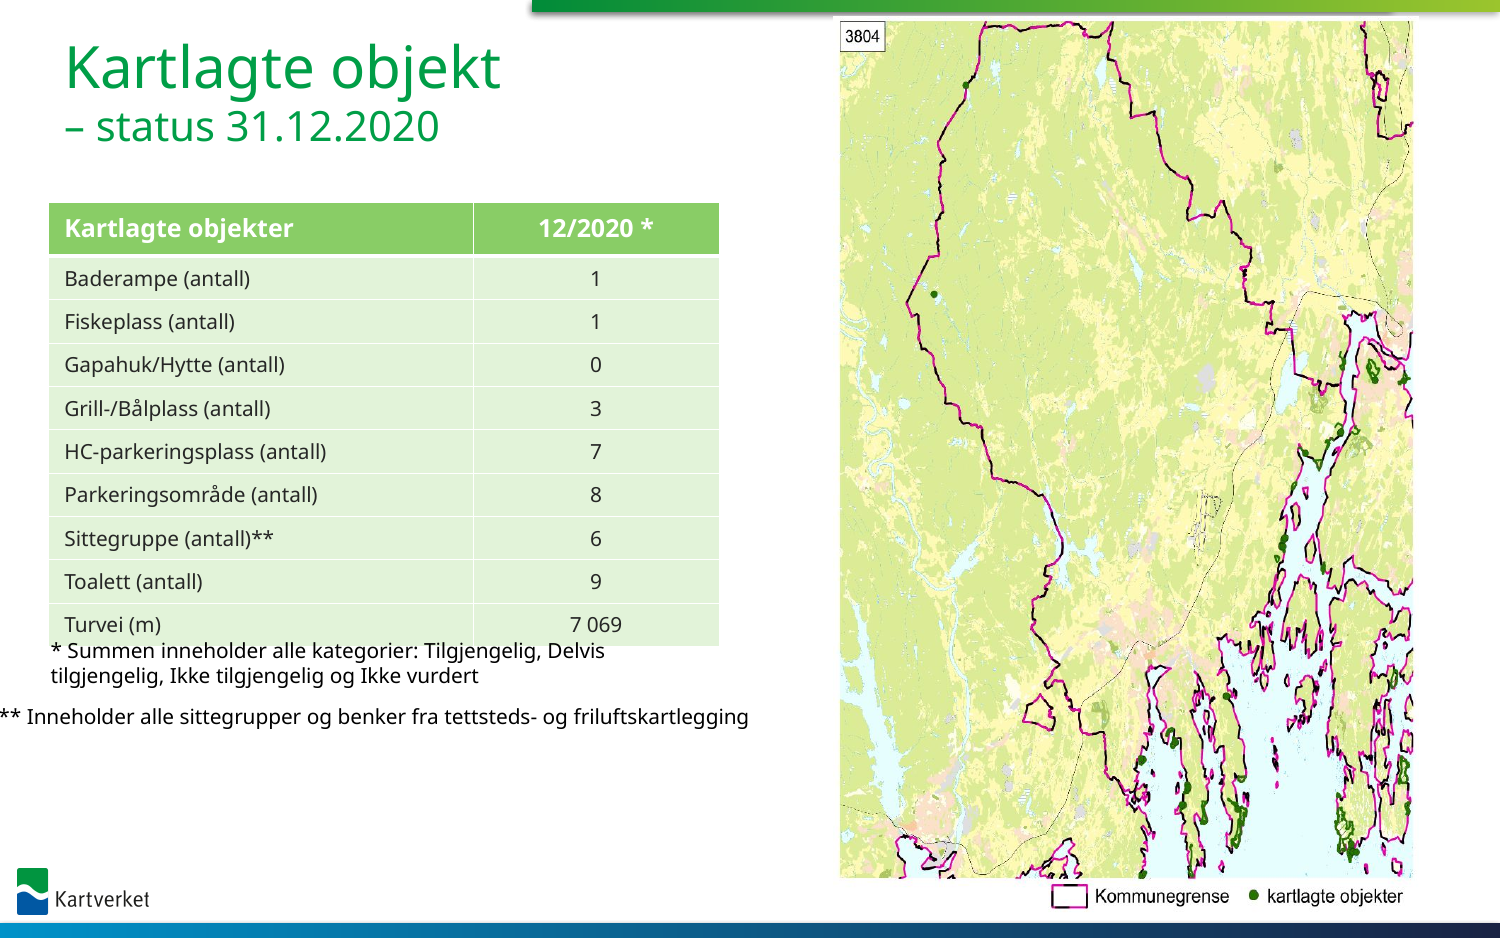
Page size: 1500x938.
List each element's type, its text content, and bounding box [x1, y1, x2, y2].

table_header Kartlagte objekter [49, 203, 473, 254]
table_cell Grill-/Bålplass (antall) [49, 387, 473, 429]
table_cell 8 [474, 474, 719, 516]
table_cell 7 [474, 430, 719, 473]
table_cell 7 069 [474, 604, 719, 630]
text_box ** Inneholder alle sittegrupper og benker fra tettsteds- og friluftskartlegging [0, 696, 765, 736]
table_cell Toalett (antall) [49, 560, 473, 603]
table_cell Turvei (m) [49, 604, 473, 630]
table_cell 1 [474, 300, 719, 343]
table_cell Baderampe (antall) [49, 258, 473, 299]
text_box Kartlagte objekt – status 31.12.2020 [49, 26, 828, 158]
table_cell 6 [474, 517, 719, 559]
text_box Kartlagte objekt – status 31.12.2020 [1424, 26, 1431, 158]
text_box * Summen inneholder alle kategorier: Tilgjengelig, Delvis tilgjengelig, Ikke tilgjengelig og Ikke vurdert [35, 630, 721, 696]
picture [833, 16, 1419, 913]
table_cell 3 [474, 387, 719, 429]
table_cell Gapahuk/Hytte (antall) [49, 344, 473, 386]
table_cell Sittegruppe (antall)** [49, 517, 473, 559]
table_cell Fiskeplass (antall) [49, 300, 473, 343]
table_cell Parkeringsområde (antall) [49, 474, 473, 516]
table_cell 0 [474, 344, 719, 386]
table_header 12/2020 * [474, 203, 719, 254]
table_cell 1 [474, 258, 719, 299]
table_cell HC-parkeringsplass (antall) [49, 430, 473, 473]
table_cell 9 [474, 560, 719, 603]
